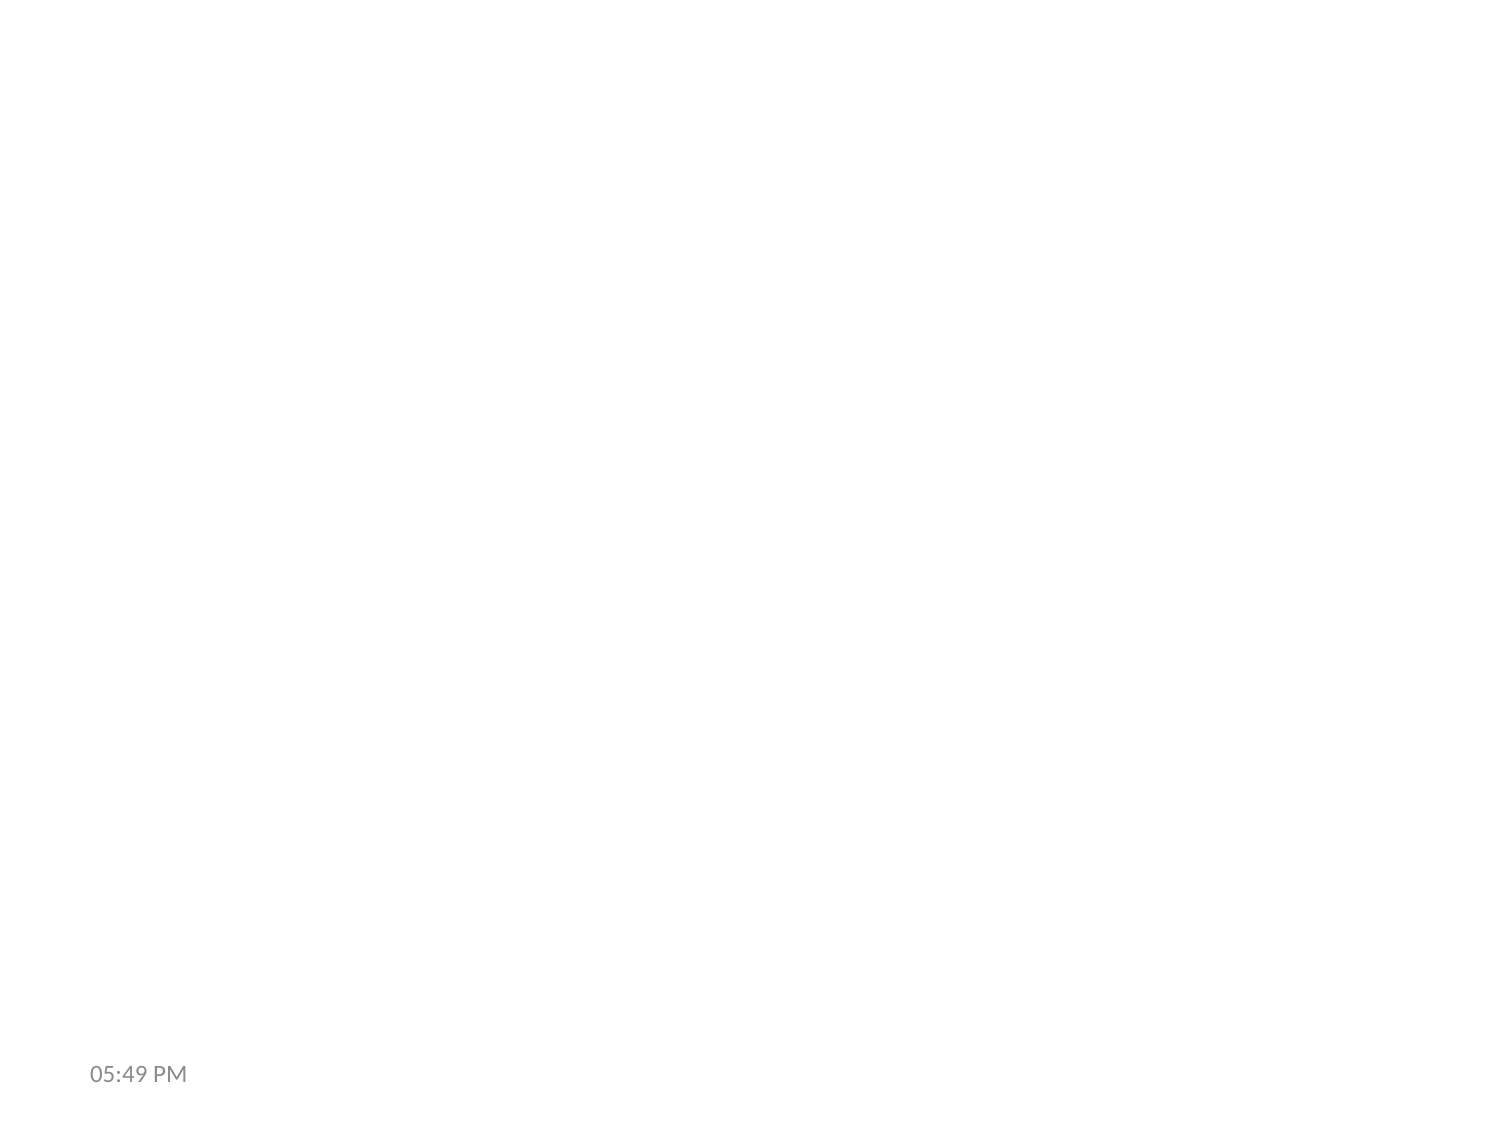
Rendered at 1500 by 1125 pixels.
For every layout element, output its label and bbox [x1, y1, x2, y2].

slide_number [75, 1042, 425, 1103]
